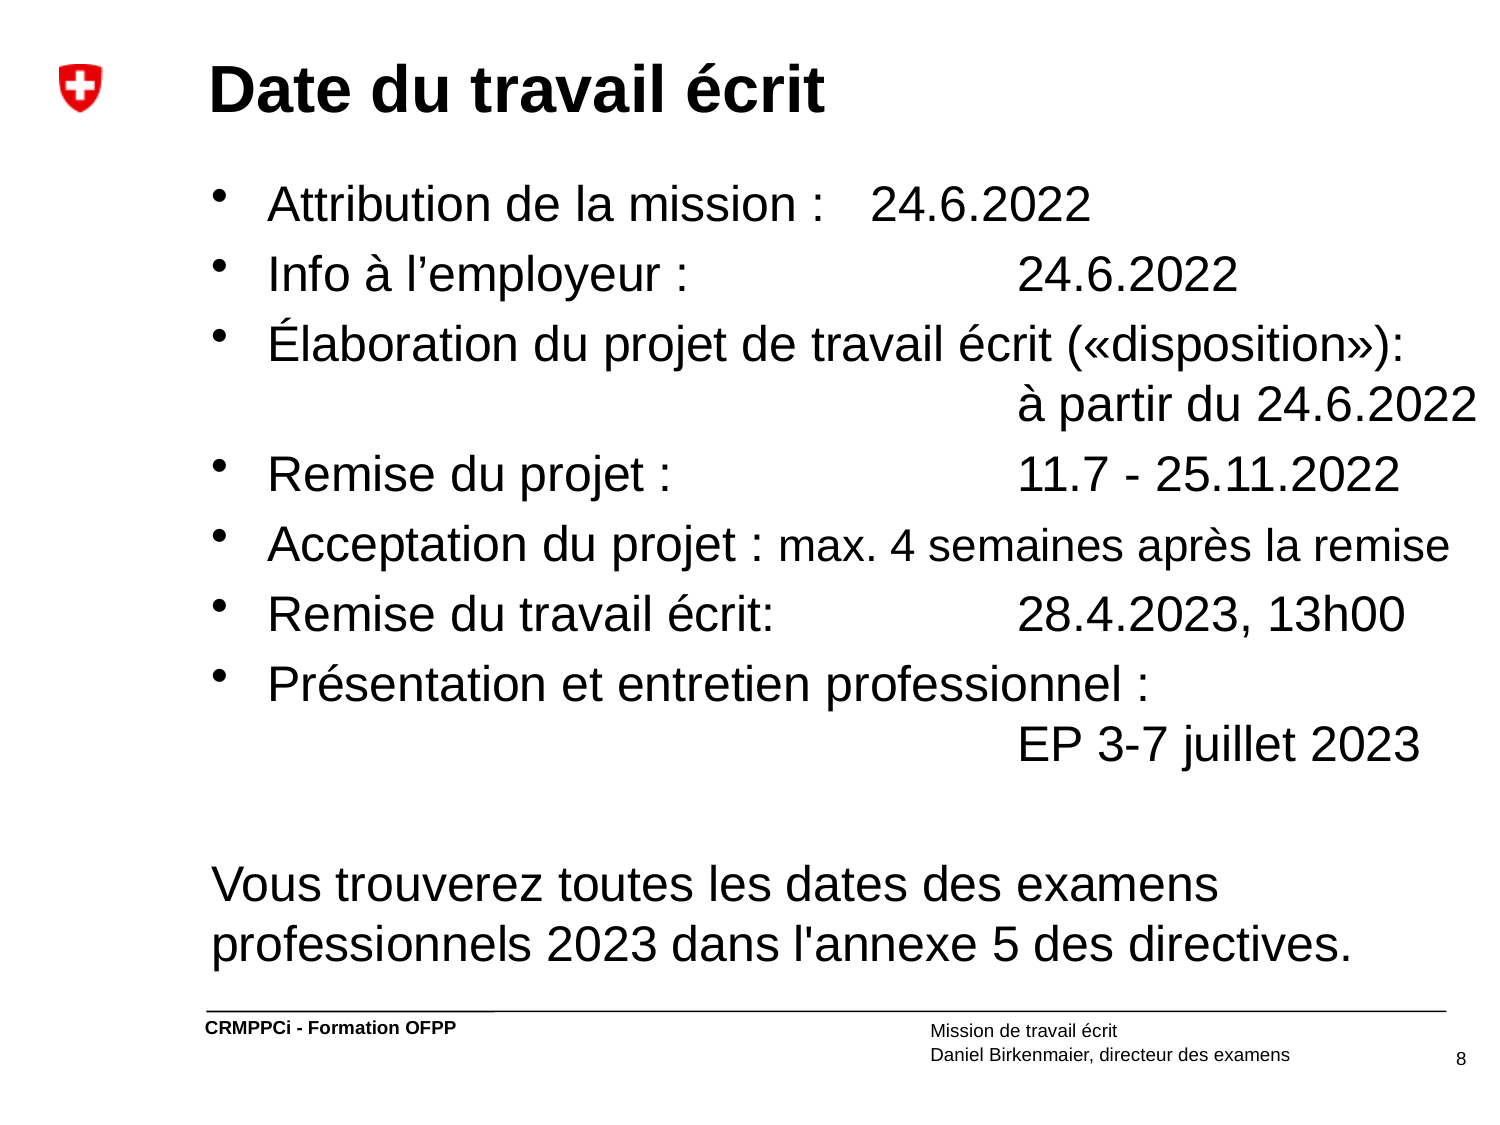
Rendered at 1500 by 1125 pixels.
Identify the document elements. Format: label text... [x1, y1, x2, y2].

footer Daniel Birkenmaier, directeur des examens [915, 1048, 1447, 1071]
list Attribution de la mission : 24.6.2022 Info à l’employeur : 24.6.2022 Élaboration du projet de travail écrit («disposition»): à partir du 24.6.2022 Remise du projet : 11.7 - 25.11.2022 Acceptation du projet : max. 4 semaines après la remise Remise du travail écrit: 28.4.2023, 13h00 Présentation et entretien professionnel : EP 3-7 juillet 2023 Vous trouverez toutes les dates des examens professionnels 2023 dans l'annexe 5 des directives. [210, 171, 1500, 946]
slide_number Mission de travail écrit [915, 1011, 1447, 1048]
title Date du travail écrit [207, 45, 1433, 209]
picture [59, 64, 103, 114]
